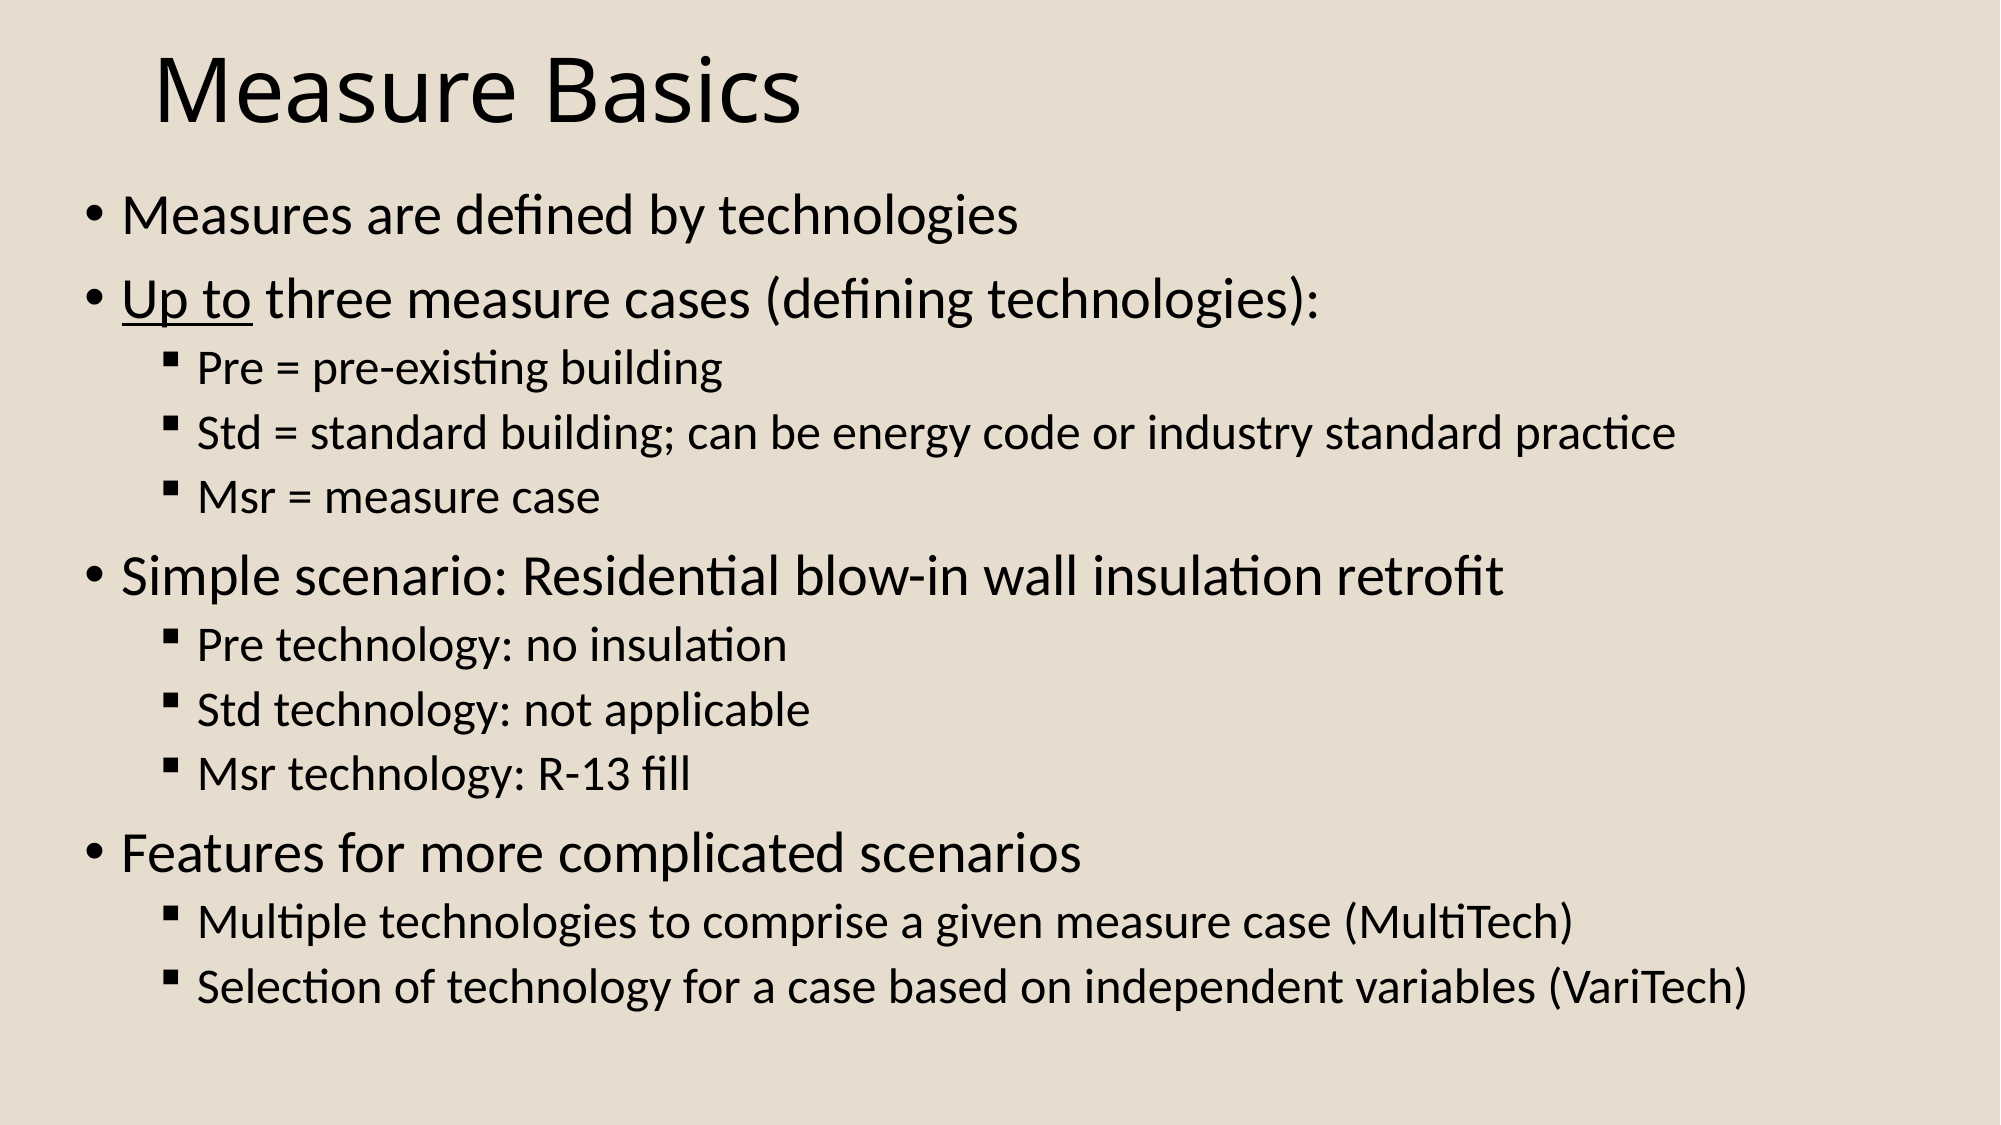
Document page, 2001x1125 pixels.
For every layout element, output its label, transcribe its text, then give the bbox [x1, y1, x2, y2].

title Measure Basics [137, 37, 1863, 150]
list Measures are defined by technologies Up to three measure cases (defining technologies): Pre = pre-existing building Std = standard building; can be energy code or industry standard practice Msr = measure case Simple scenario: Residential blow-in wall insulation retrofit Pre technology: no insulation Std technology: not applicable Msr technology: R-13 fill Features for more complicated scenarios Multiple technologies to comprise a given measure case (MultiTech) Selection of technology for a case based on independent variables (VariTech) [69, 177, 1928, 1085]
